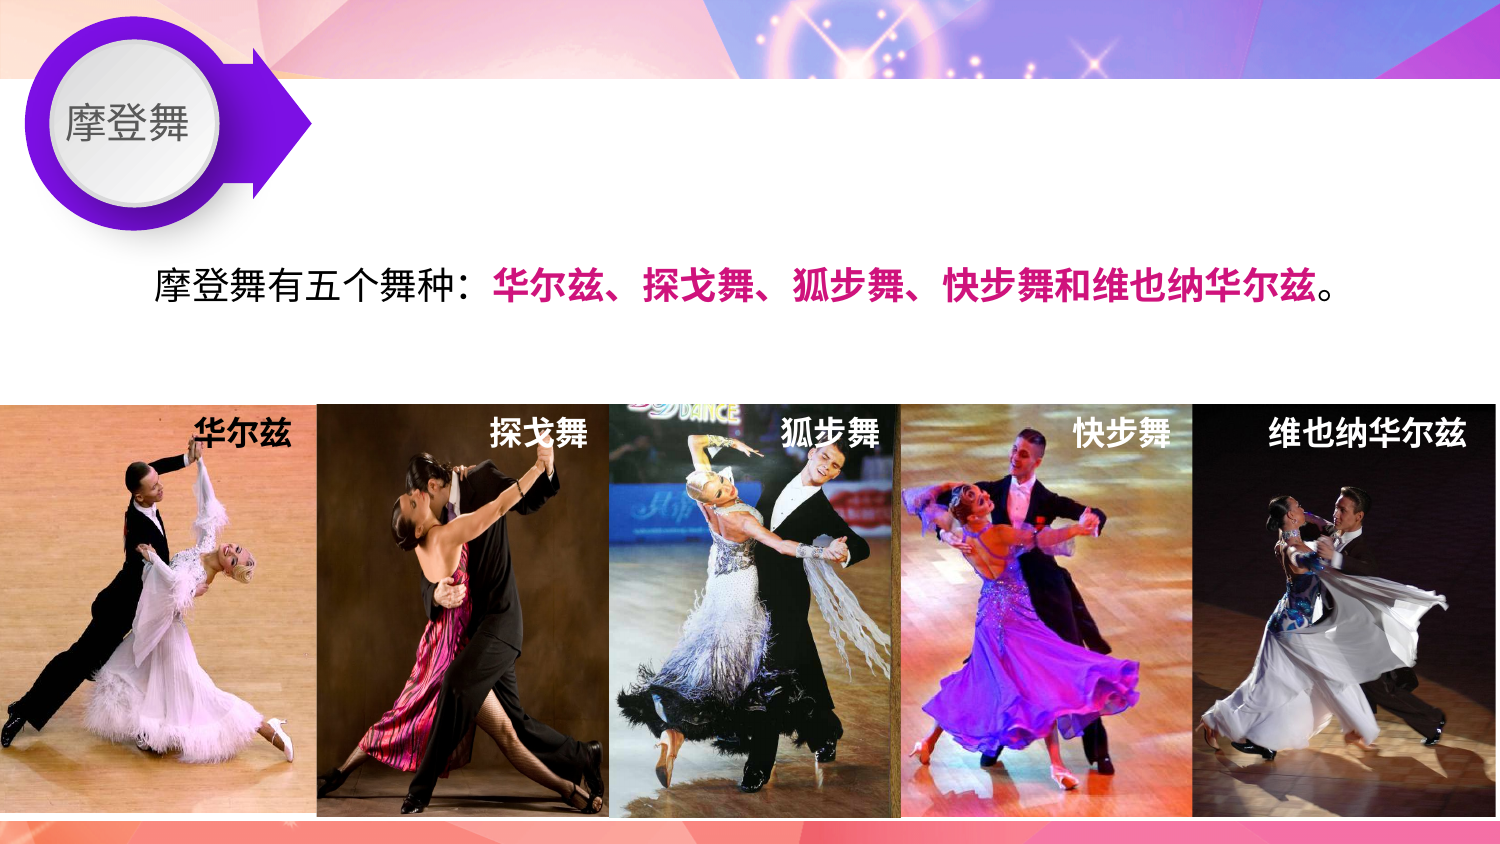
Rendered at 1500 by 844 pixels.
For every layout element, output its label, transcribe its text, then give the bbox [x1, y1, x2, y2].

picture [0, 821, 1500, 844]
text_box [24, 16, 312, 231]
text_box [609, 404, 902, 818]
text_box 摩登舞有五个舞种：华尔兹、探戈舞、狐步舞、快步舞和维也纳华尔兹。 [75, 243, 1406, 367]
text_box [900, 404, 1192, 817]
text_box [0, 404, 317, 818]
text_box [1192, 404, 1500, 817]
picture [0, 0, 1500, 79]
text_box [316, 404, 609, 817]
